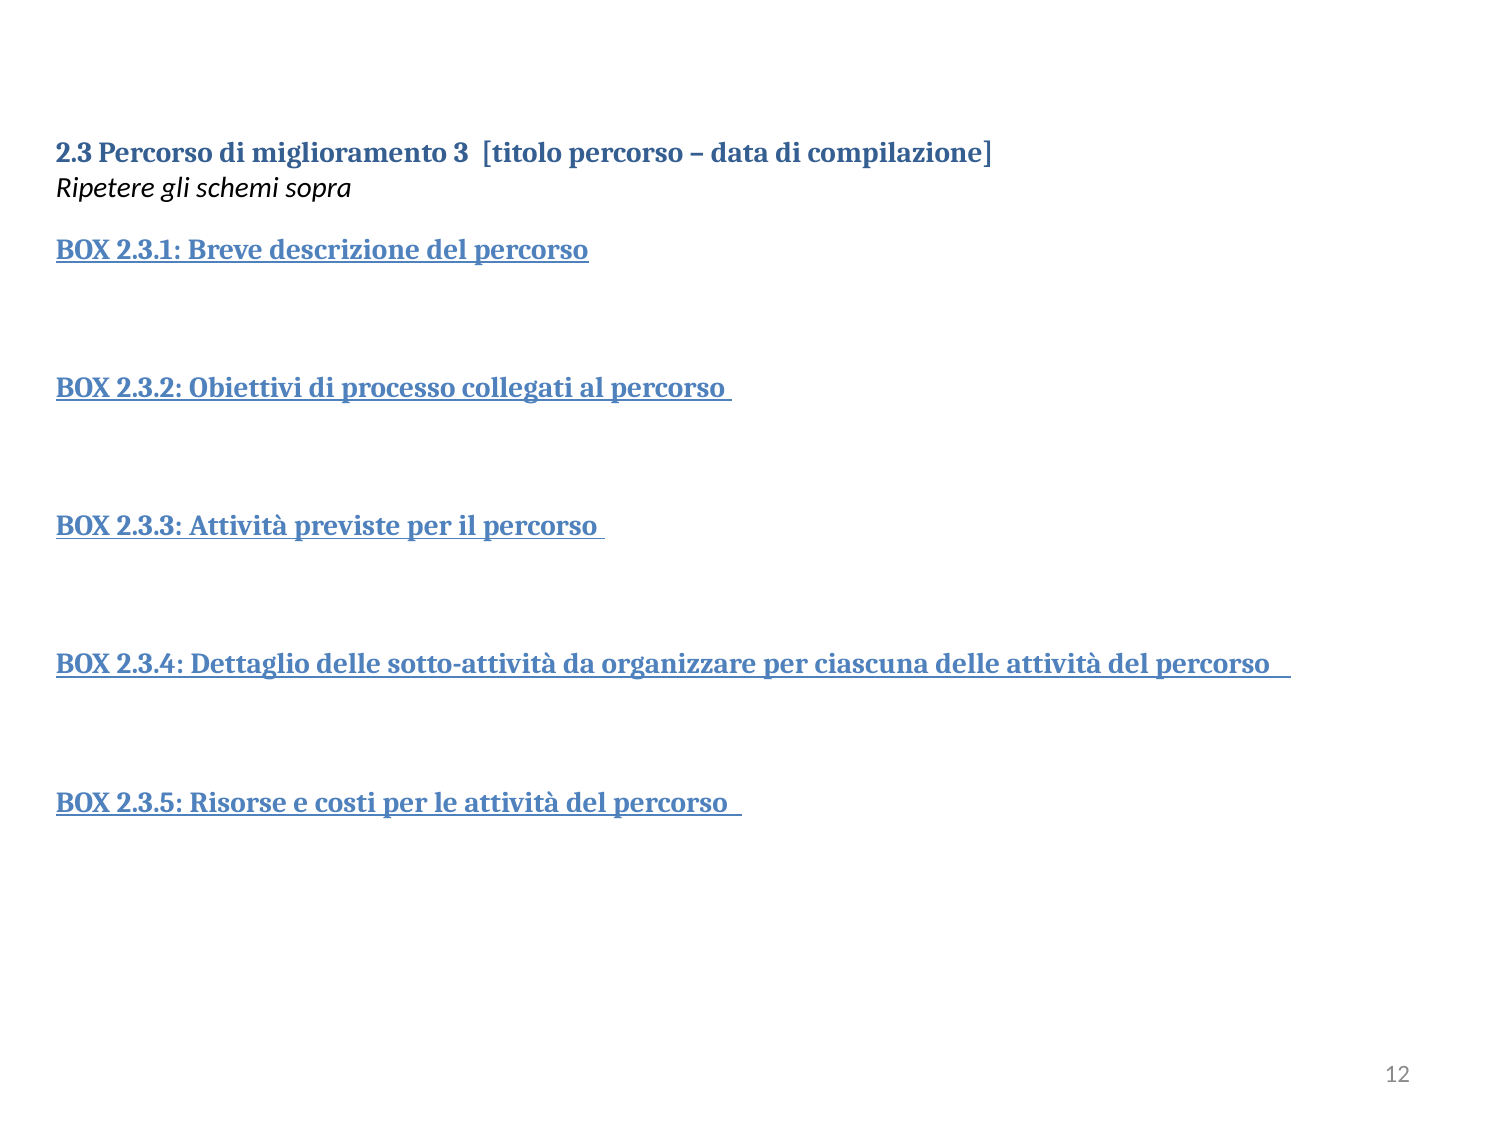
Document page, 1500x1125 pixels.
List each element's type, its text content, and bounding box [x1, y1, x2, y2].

text_box 2.3 Percorso di miglioramento 3 [titolo percorso – data di compilazione] Ripetere gli schemi sopra BOX 2.3.1: Breve descrizione del percorso BOX 2.3.2: Obiettivi di processo collegati al percorso BOX 2.3.3: Attività previste per il percorso BOX 2.3.4: Dettaglio delle sotto-attività da organizzare per ciascuna delle attività del percorso BOX 2.3.5: Risorse e costi per le attività del percorso [41, 125, 1447, 866]
slide_number 12 [1074, 1042, 1425, 1103]
